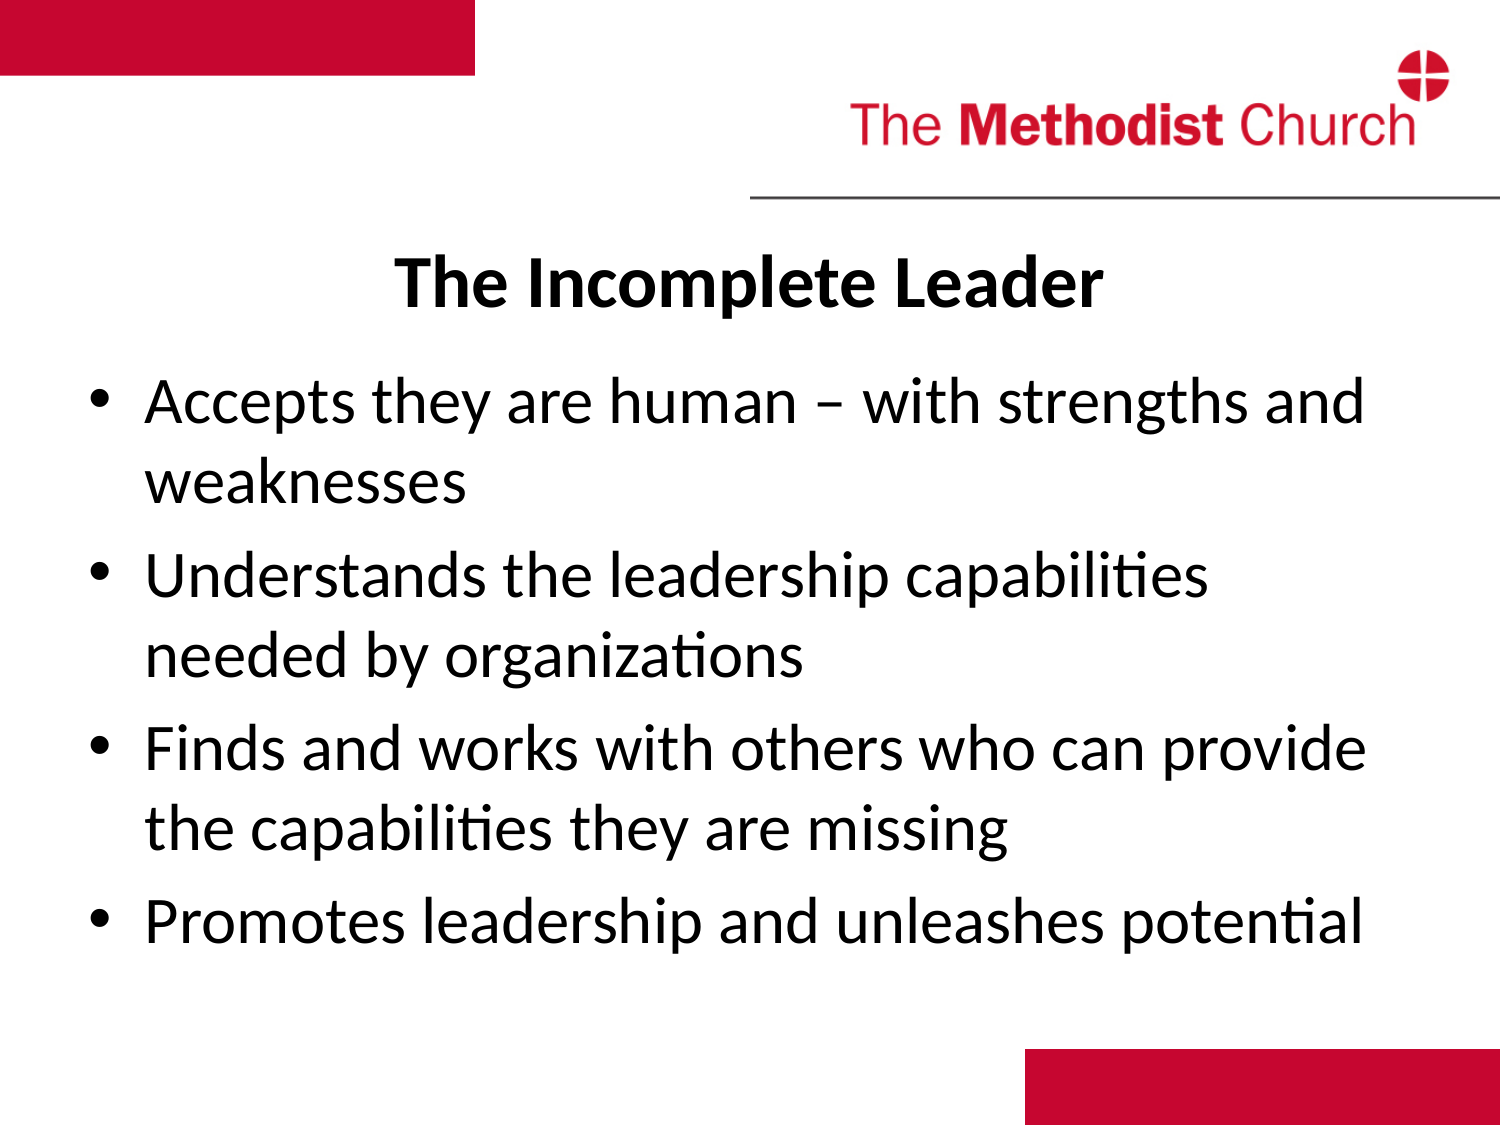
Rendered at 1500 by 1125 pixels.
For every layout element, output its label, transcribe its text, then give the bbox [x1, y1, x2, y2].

list Accepts they are human – with strengths and weaknesses Understands the leadership capabilities needed by organizations Finds and works with others who can provide the capabilities they are missing Promotes leadership and unleashes potential [73, 349, 1424, 1024]
picture [750, 0, 1500, 216]
title The Incomplete Leader [75, 224, 1425, 339]
